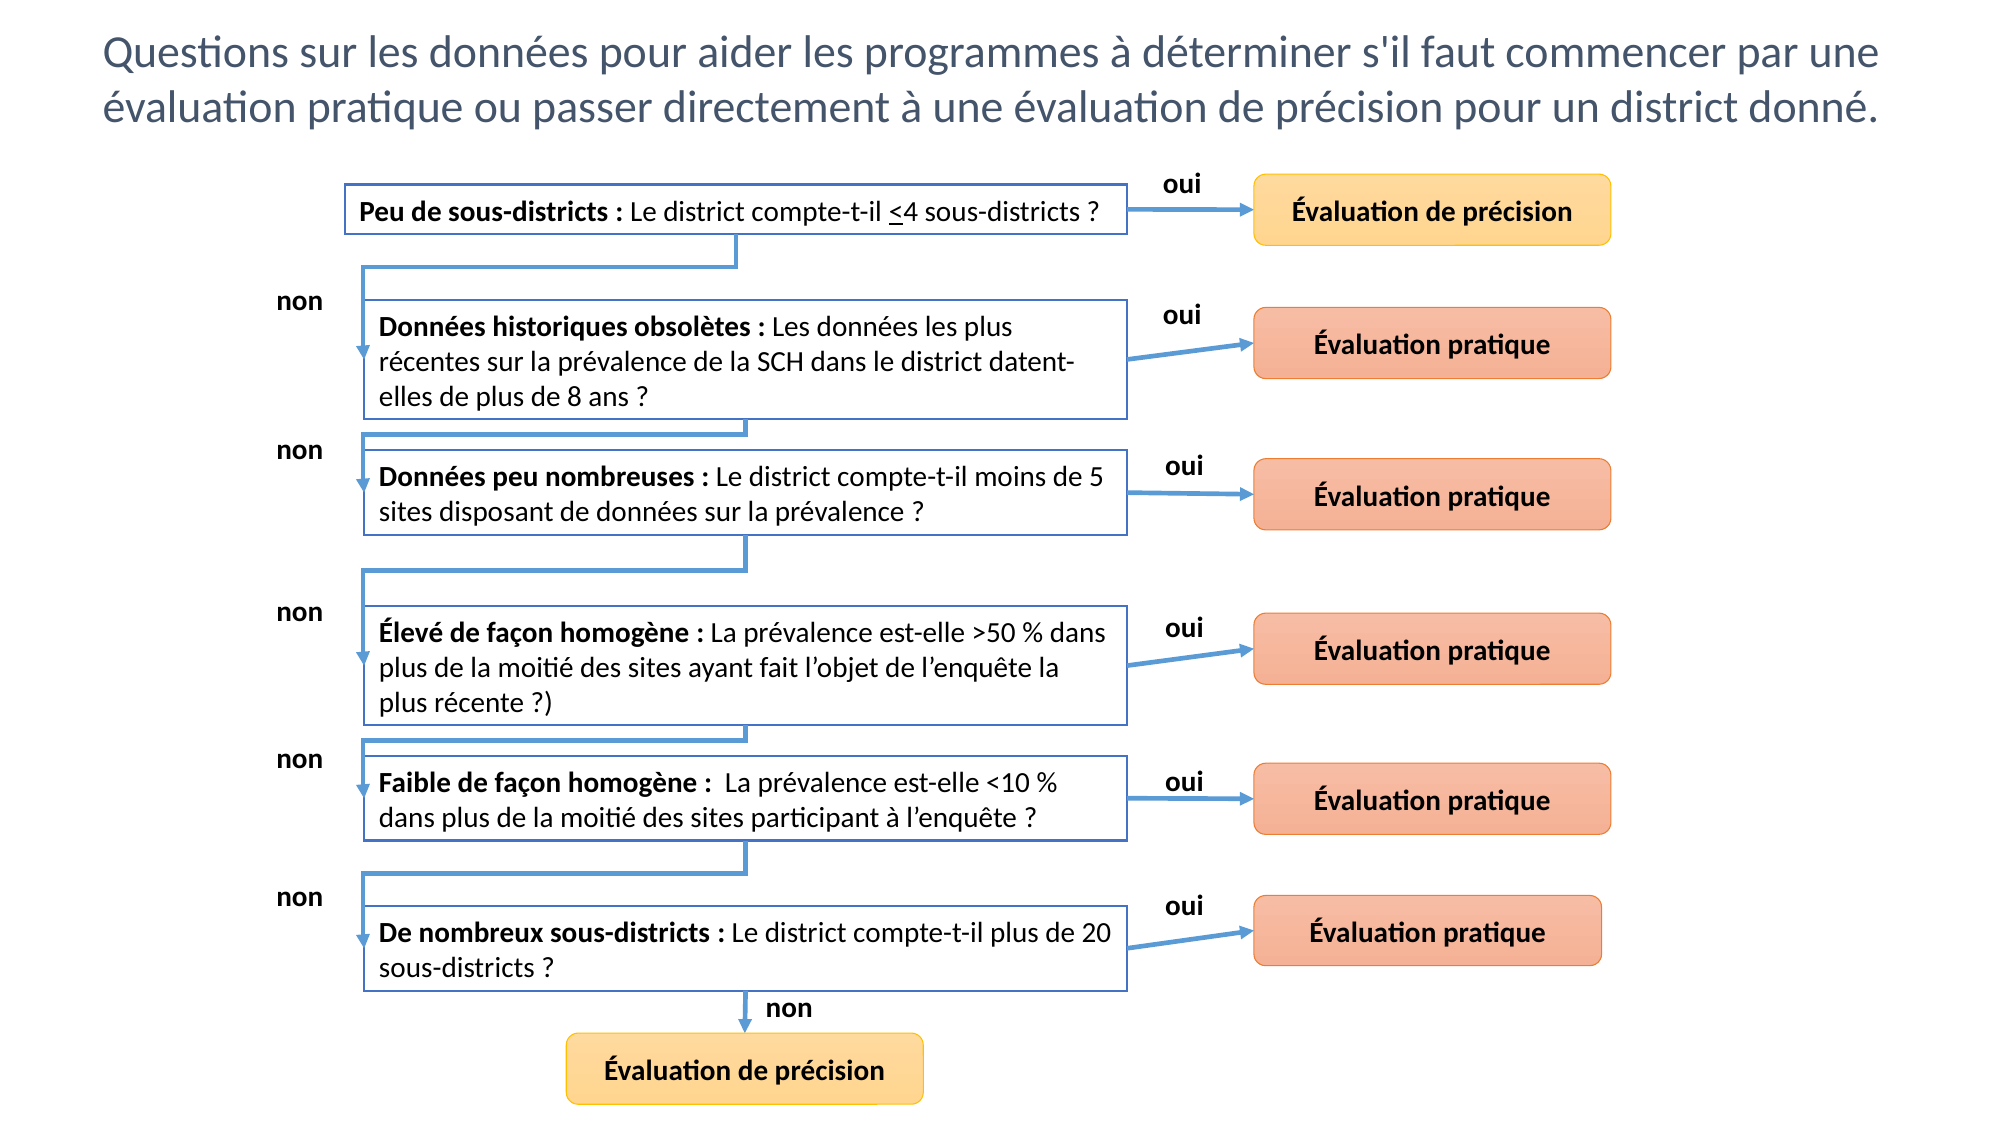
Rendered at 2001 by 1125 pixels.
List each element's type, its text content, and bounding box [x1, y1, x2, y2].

text_box Peu de sous-districts : Le district compte-t-il <4 sous-districts ? [344, 183, 487, 235]
text_box oui [1150, 600, 1234, 648]
text_box non [261, 870, 345, 920]
text_box Élevé de façon homogène : La prévalence est-elle >50 % dans plus de la moitié des sites ayant fait l’objet de l’enquête la plus récente ?) [621, 605, 1128, 726]
text_box Questions sur les données pour aider les programmes à déterminer s'il faut commencer par une évaluation pratique ou passer directement à une évaluation de précision pour un district donné. [87, 14, 1913, 140]
text_box Évaluation de précision [1253, 173, 1612, 246]
text_box Évaluation de précision [565, 1032, 924, 1105]
text_box Peu de sous-districts : Le district compte-t-il <4 sous-districts ? [613, 183, 1128, 235]
text_box oui [1150, 754, 1234, 798]
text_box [487, 111, 613, 484]
text_box Évaluation pratique [1253, 612, 1612, 685]
text_box Évaluation pratique [1253, 762, 1612, 835]
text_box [518, 265, 592, 409]
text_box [501, 703, 609, 1086]
text_box oui [1148, 157, 1232, 207]
text_box Données historiques obsolètes : Les données les plus récentes sur la prévalence de la SCH dans le district datent-elles de plus de 8 ans ? [363, 299, 487, 420]
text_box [489, 409, 621, 792]
text_box Évaluation pratique [1253, 458, 1612, 531]
text_box non [261, 584, 345, 635]
text_box Données peu nombreuses : Le district compte-t-il moins de 5 sites disposant de données sur la prévalence ? [363, 449, 489, 536]
text_box oui [1150, 879, 1234, 929]
text_box Faible de façon homogène : La prévalence est-elle <10 % dans plus de la moitié des sites participant à l’enquête ? [363, 755, 501, 842]
text_box Évaluation pratique [1253, 894, 1603, 967]
text_box Données peu nombreuses : Le district compte-t-il moins de 5 sites disposant de données sur la prévalence ? [621, 449, 1128, 536]
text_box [1126, 648, 1254, 666]
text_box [1126, 343, 1254, 360]
text_box non [261, 423, 345, 474]
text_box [518, 571, 592, 703]
text_box Élevé de façon homogène : La prévalence est-elle >50 % dans plus de la moitié des sites ayant fait l’objet de l’enquête la plus récente ?) [363, 605, 489, 726]
text_box Évaluation pratique [1253, 306, 1612, 380]
text_box oui [1150, 799, 1234, 805]
text_box De nombreux sous-districts : Le district compte-t-il plus de 20 sous-districts ? [363, 905, 501, 992]
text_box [1126, 930, 1254, 949]
text_box Faible de façon homogène : La prévalence est-elle <10 % dans plus de la moitié des sites participant à l’enquête ? [609, 755, 1128, 842]
text_box non [261, 731, 345, 782]
text_box Données historiques obsolètes : Les données les plus récentes sur la prévalence de la SCH dans le district datent-elles de plus de 8 ans ? [613, 299, 1128, 420]
text_box oui [1150, 439, 1234, 490]
text_box oui [1148, 287, 1232, 338]
text_box non [261, 274, 345, 324]
text_box De nombreux sous-districts : Le district compte-t-il plus de 20 sous-districts ? [609, 905, 1128, 992]
text_box non [750, 980, 835, 1031]
